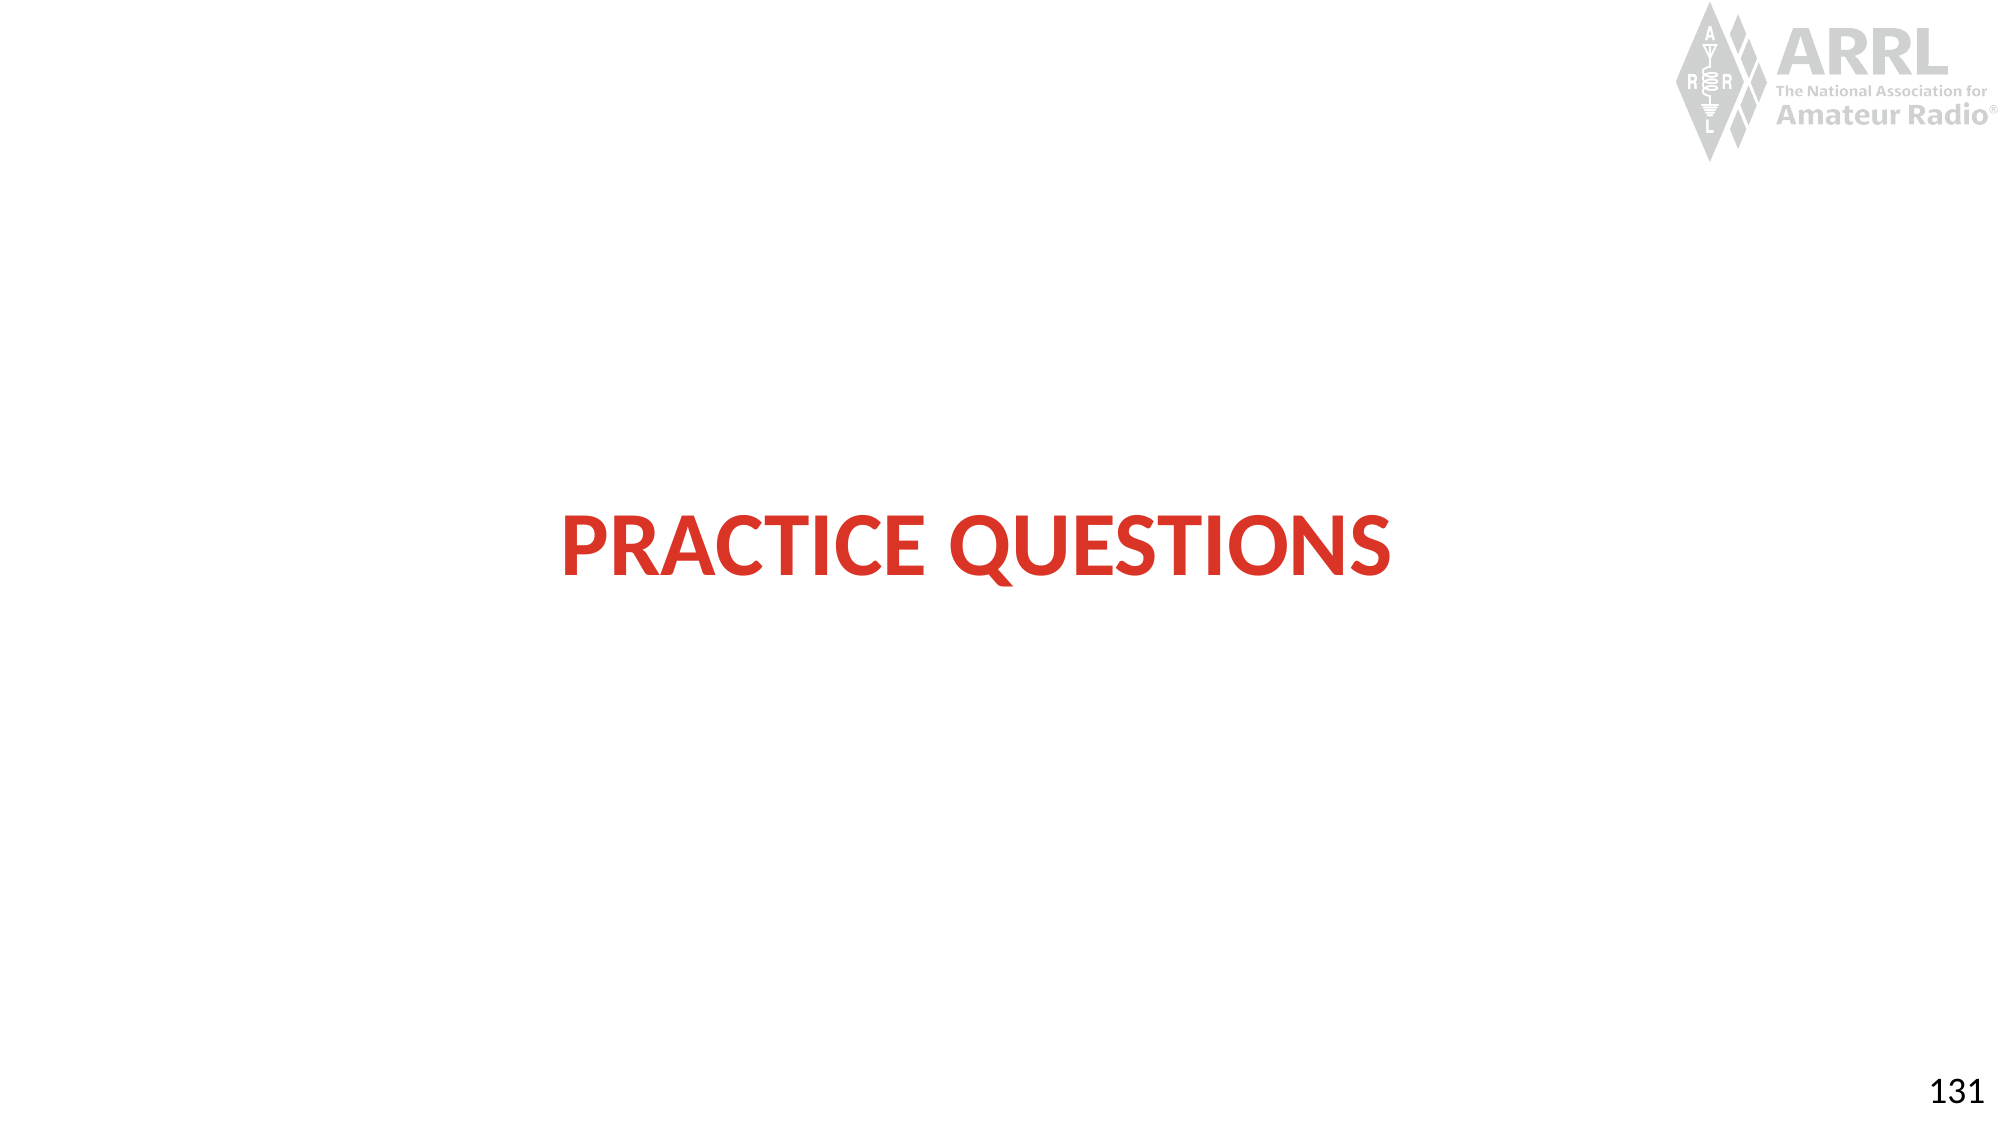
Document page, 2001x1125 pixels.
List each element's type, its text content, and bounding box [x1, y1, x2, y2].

title PRACTICE QUESTIONS [114, 437, 1840, 655]
picture [1674, 0, 2000, 164]
